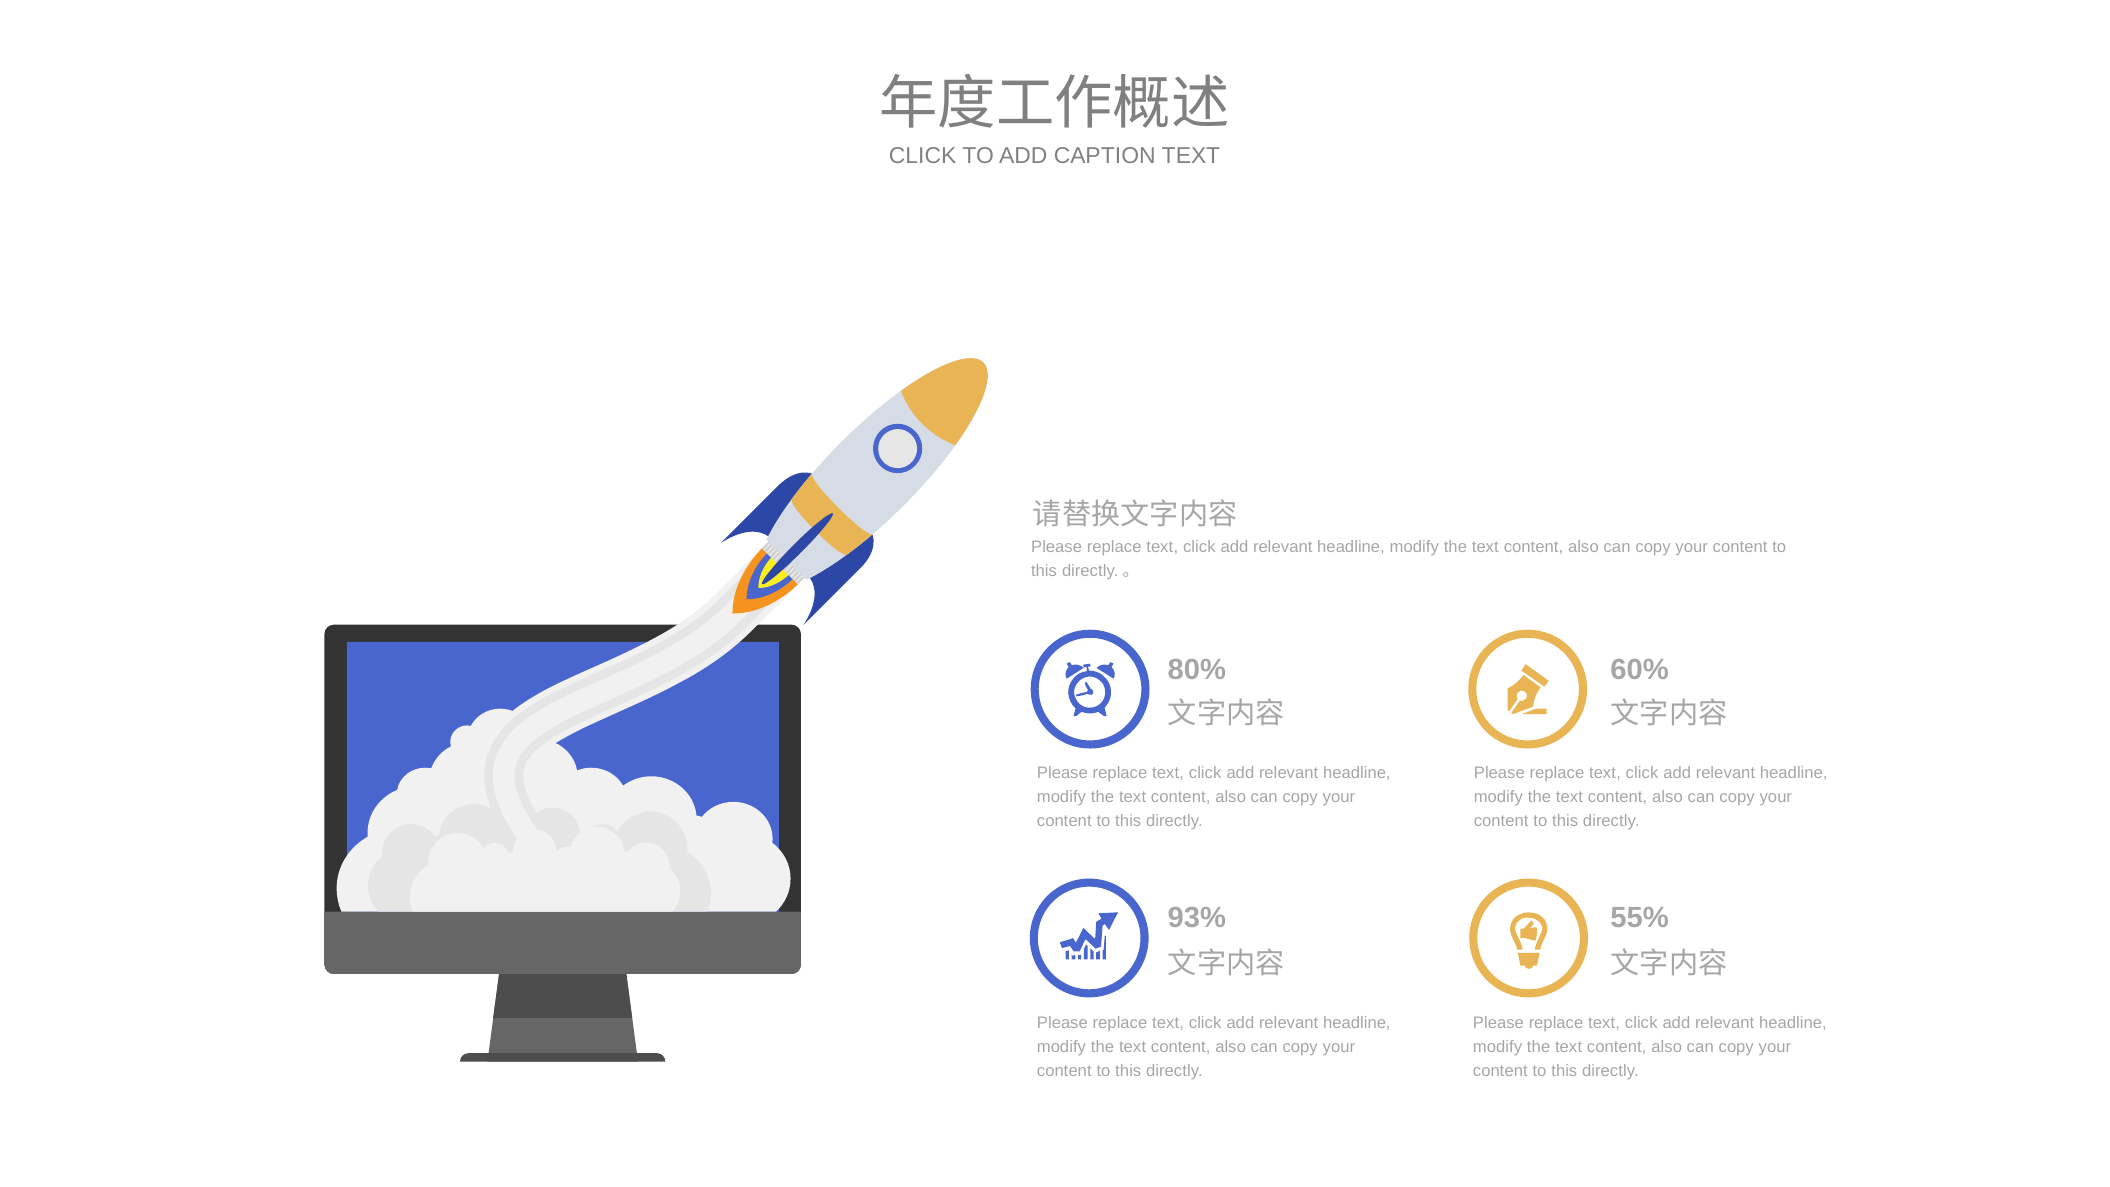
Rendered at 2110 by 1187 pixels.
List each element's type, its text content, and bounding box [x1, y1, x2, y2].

text_box [1467, 628, 1589, 750]
text_box [1507, 664, 1549, 715]
text_box Please replace text, click add relevant headline, modify the text content, also can copy your content to this directly. [1022, 1000, 1416, 1087]
text_box 80% [1152, 636, 1242, 693]
text_box [1102, 935, 1106, 960]
text_box CLICK TO ADD CAPTION TEXT [865, 140, 1245, 168]
text_box [1468, 877, 1590, 999]
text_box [324, 345, 1001, 1062]
text_box 55% [1595, 883, 1684, 941]
text_box [1065, 950, 1069, 960]
text_box [1096, 662, 1115, 679]
text_box 文字内容 [1153, 680, 1300, 737]
text_box 93% [1152, 883, 1242, 941]
text_box [1517, 952, 1540, 969]
text_box 60% [1595, 636, 1684, 693]
text_box [1059, 912, 1119, 952]
text_box [1083, 944, 1088, 960]
text_box Please replace text, click add relevant headline, modify the text content, also can copy your content to this directly. [1459, 750, 1853, 837]
text_box 文字内容 [1595, 680, 1743, 737]
text_box Please replace text, click add relevant headline, modify the text content, also can copy your content to this directly.。 [1016, 524, 1825, 588]
text_box 请替换文字内容 [1018, 481, 1253, 524]
text_box [1510, 912, 1548, 950]
text_box Please replace text, click add relevant headline, modify the text content, also can copy your content to this directly. [1458, 1000, 1852, 1087]
text_box [1028, 877, 1150, 999]
text_box [1065, 662, 1111, 717]
text_box [1096, 950, 1100, 960]
text_box Please replace text, click add relevant headline, modify the text content, also can copy your content to this directly. [1022, 750, 1416, 837]
text_box [1029, 628, 1151, 750]
text_box 文字内容 [1595, 930, 1743, 988]
text_box [1090, 948, 1094, 960]
text_box 文字内容 [1153, 930, 1300, 988]
text_box 年度工作概述 [865, 65, 1245, 136]
